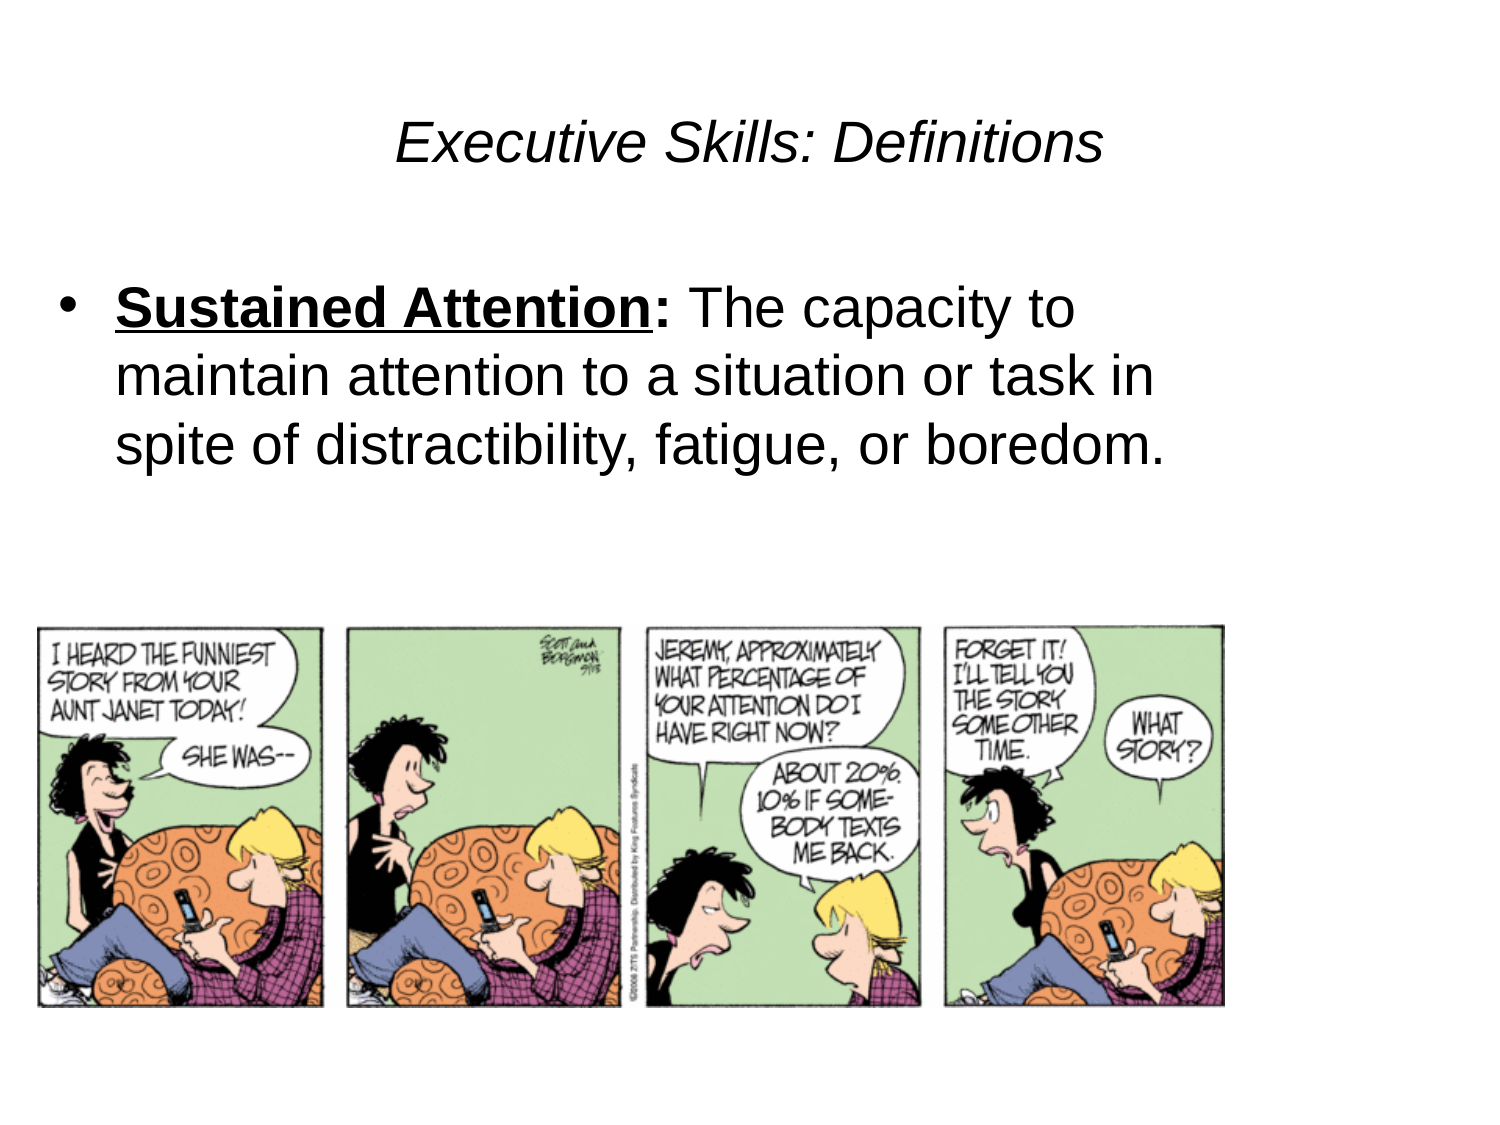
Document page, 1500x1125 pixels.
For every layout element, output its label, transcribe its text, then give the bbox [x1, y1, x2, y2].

list Sustained Attention: The capacity to maintain attention to a situation or task in spite of distractibility, fatigue, or boredom. [43, 262, 1255, 488]
picture [37, 624, 1226, 1008]
title Executive Skills: Definitions [75, 45, 1425, 233]
